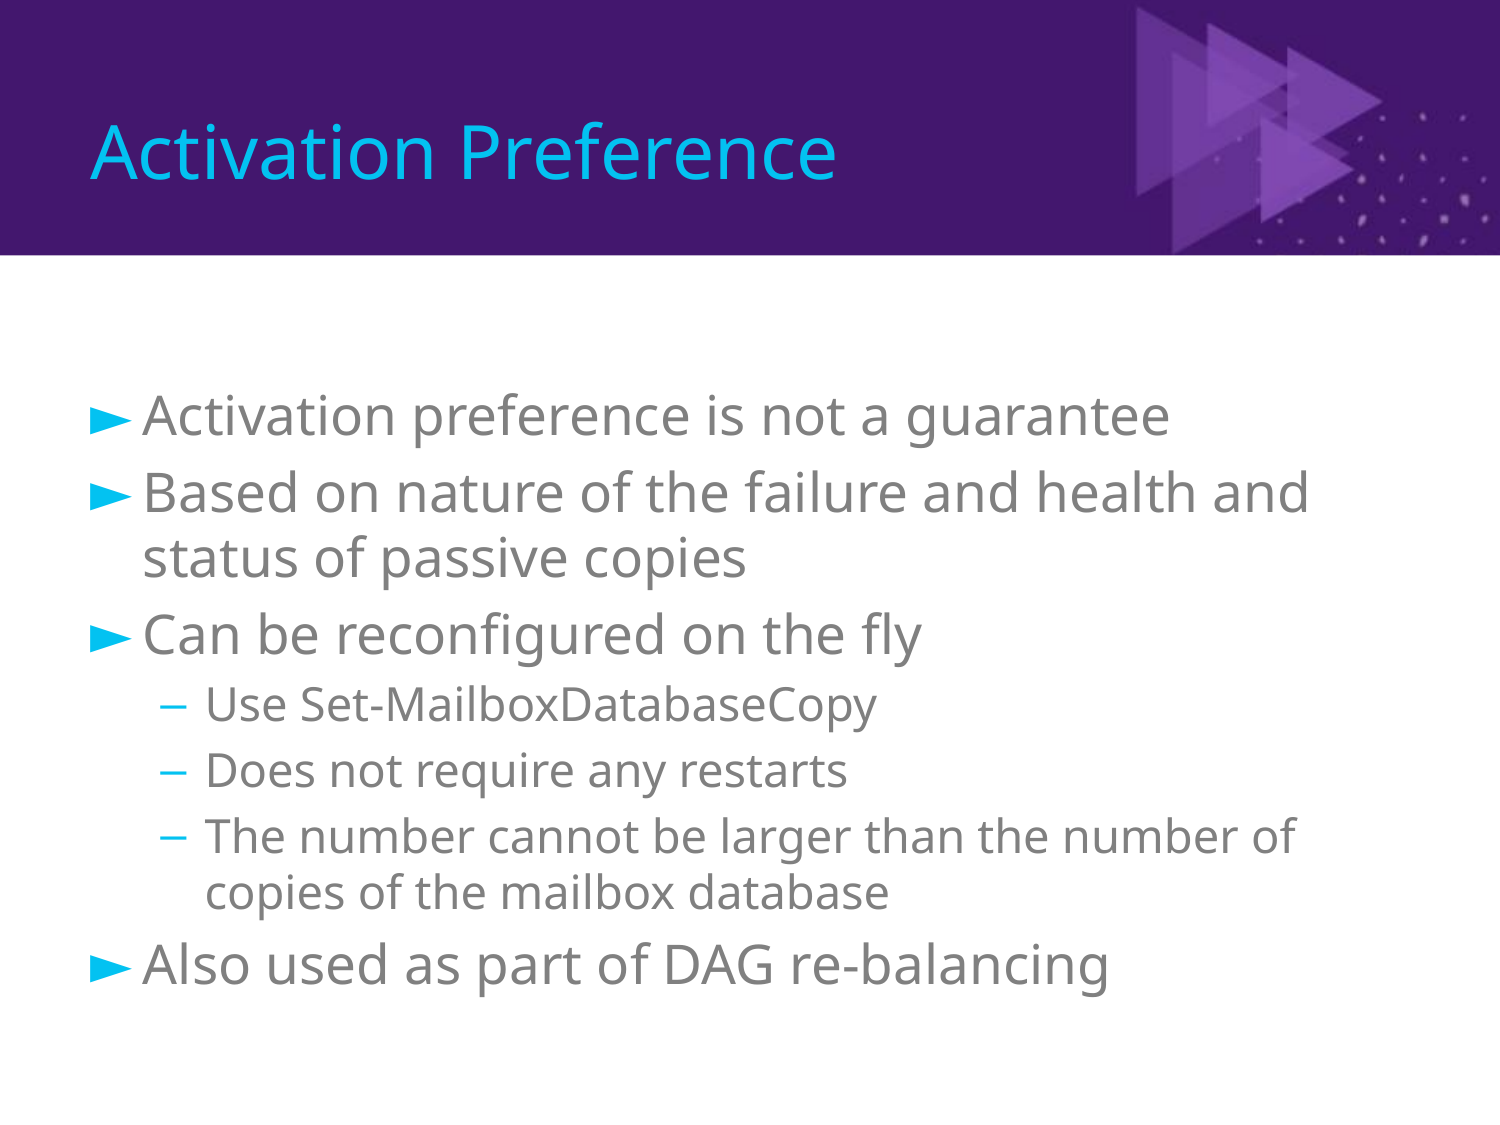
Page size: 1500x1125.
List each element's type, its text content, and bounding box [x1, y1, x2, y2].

list Activation preference is not a guarantee Based on nature of the failure and health and status of passive copies Can be reconfigured on the fly Use Set-MailboxDatabaseCopy Does not require any restarts The number cannot be larger than the number of copies of the mailbox database Also used as part of DAG re-balancing [75, 373, 1425, 1005]
picture [0, 0, 1500, 255]
title Activation Preference [75, 56, 1425, 244]
